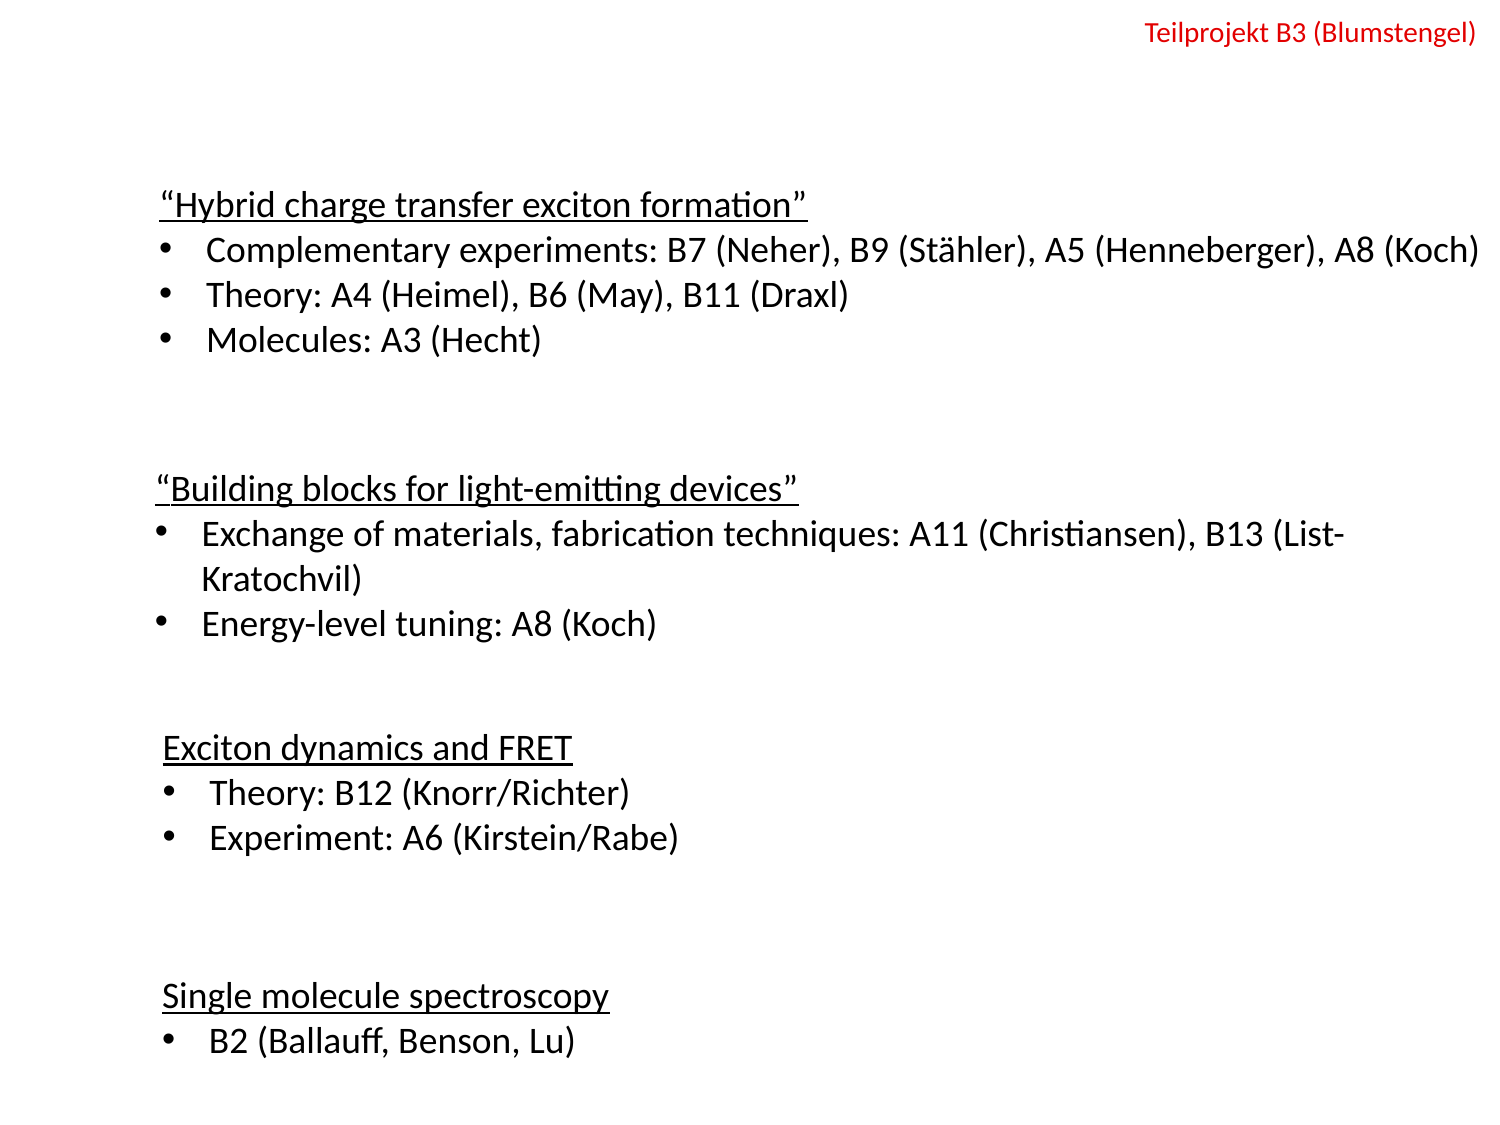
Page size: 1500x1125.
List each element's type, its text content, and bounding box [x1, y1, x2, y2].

text_box Exciton dynamics and FRET Theory: B12 (Knorr/Richter) Experiment: A6 (Kirstein/Rabe) [147, 715, 695, 866]
text_box Teilprojekt B3 (Blumstengel) [1129, 5, 1492, 56]
text_box “Building blocks for light-emitting devices” Exchange of materials, fabrication techniques: A11 (Christiansen), B13 (List-Kratochvil) Energy-level tuning: A8 (Koch) [140, 456, 1471, 651]
text_box Single molecule spectroscopy B2 (Ballauff, Benson, Lu) [147, 964, 625, 1069]
text_box “Hybrid charge transfer exciton formation” Complementary experiments: B7 (Neher), B9 (Stähler), A5 (Henneberger), A8 (Koch) Theory: A4 (Heimel), B6 (May), B11 (Draxl) Molecules: A3 (Hecht) [144, 172, 1497, 368]
